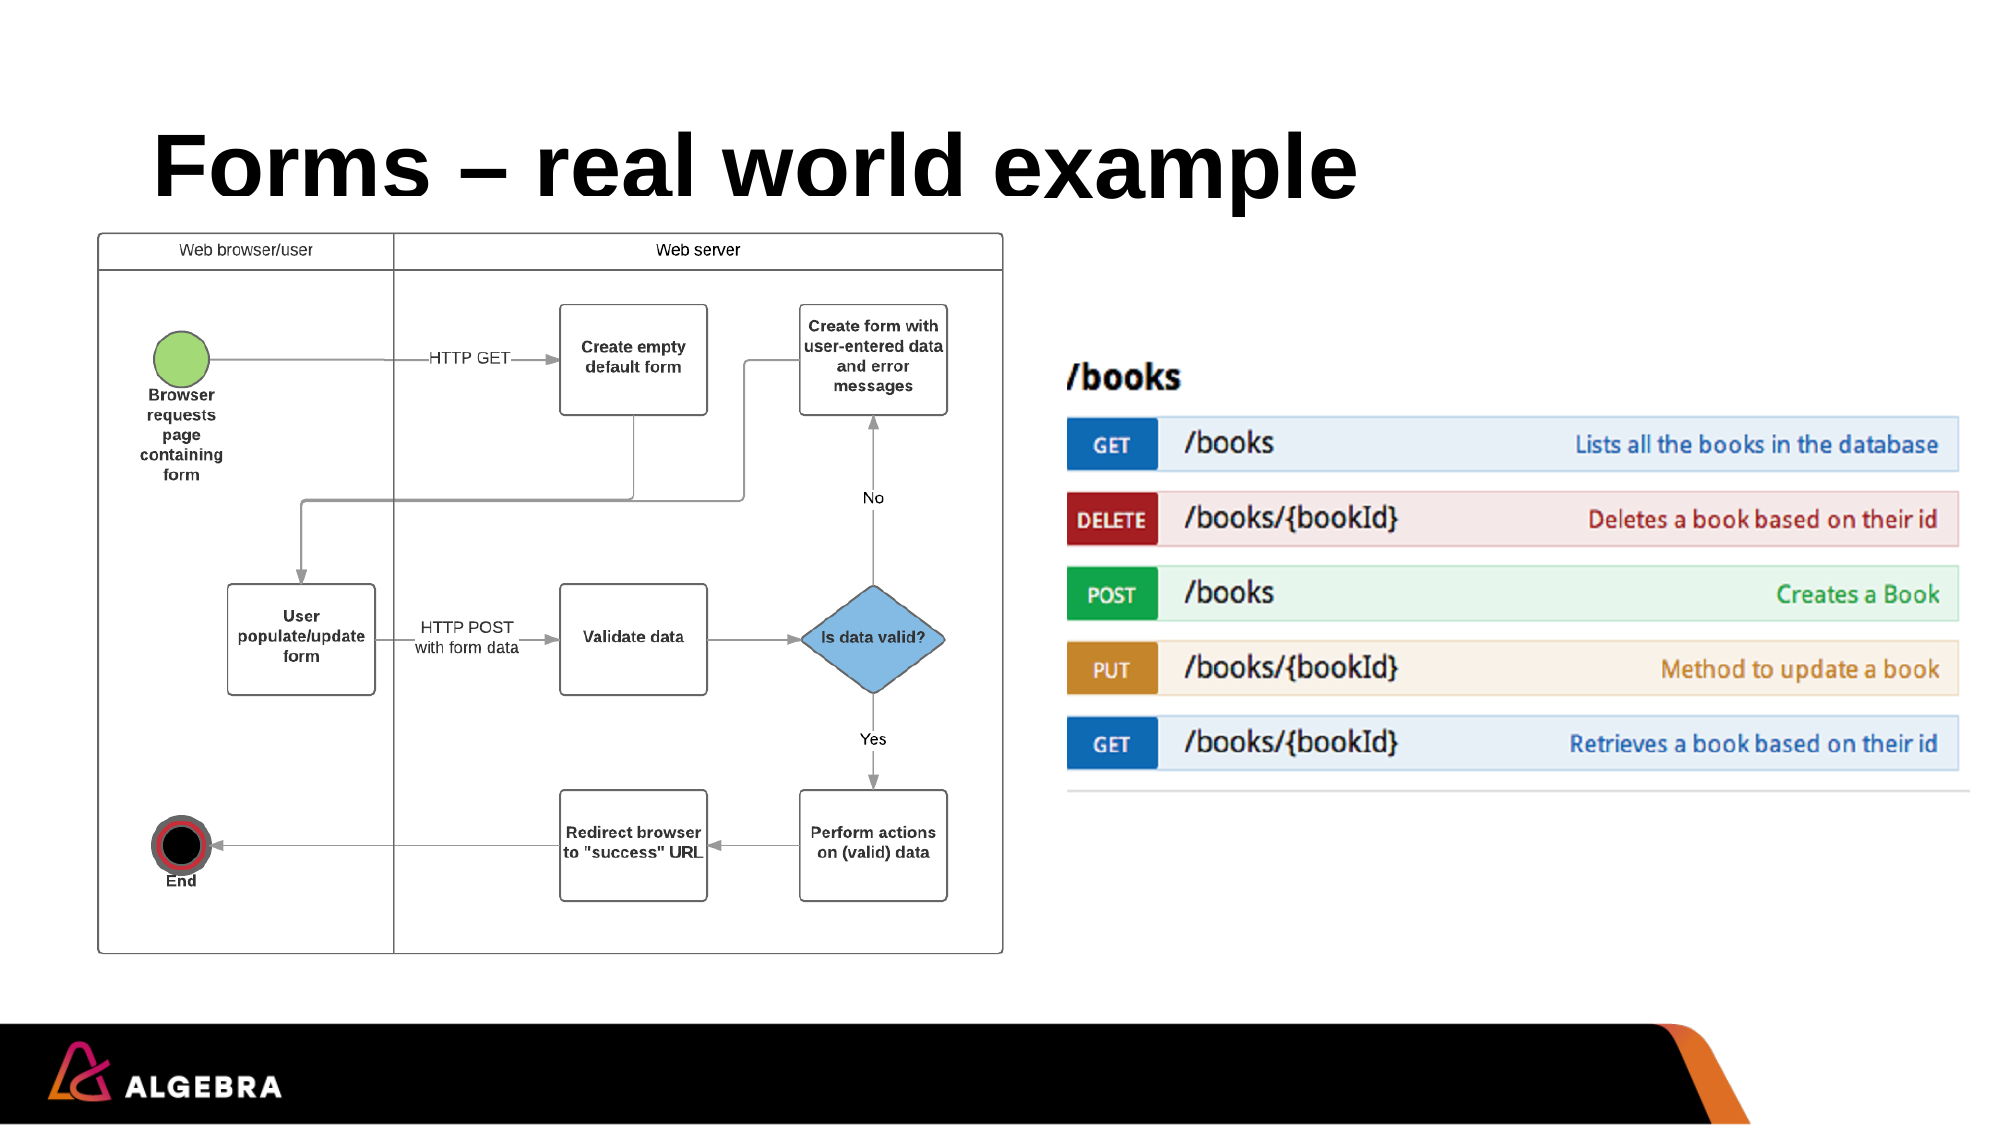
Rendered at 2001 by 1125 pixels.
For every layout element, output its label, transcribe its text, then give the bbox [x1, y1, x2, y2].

picture [61, 196, 1039, 990]
picture [0, 1023, 1958, 1125]
title Forms – real world example [137, 59, 1863, 278]
picture [1059, 320, 1972, 866]
